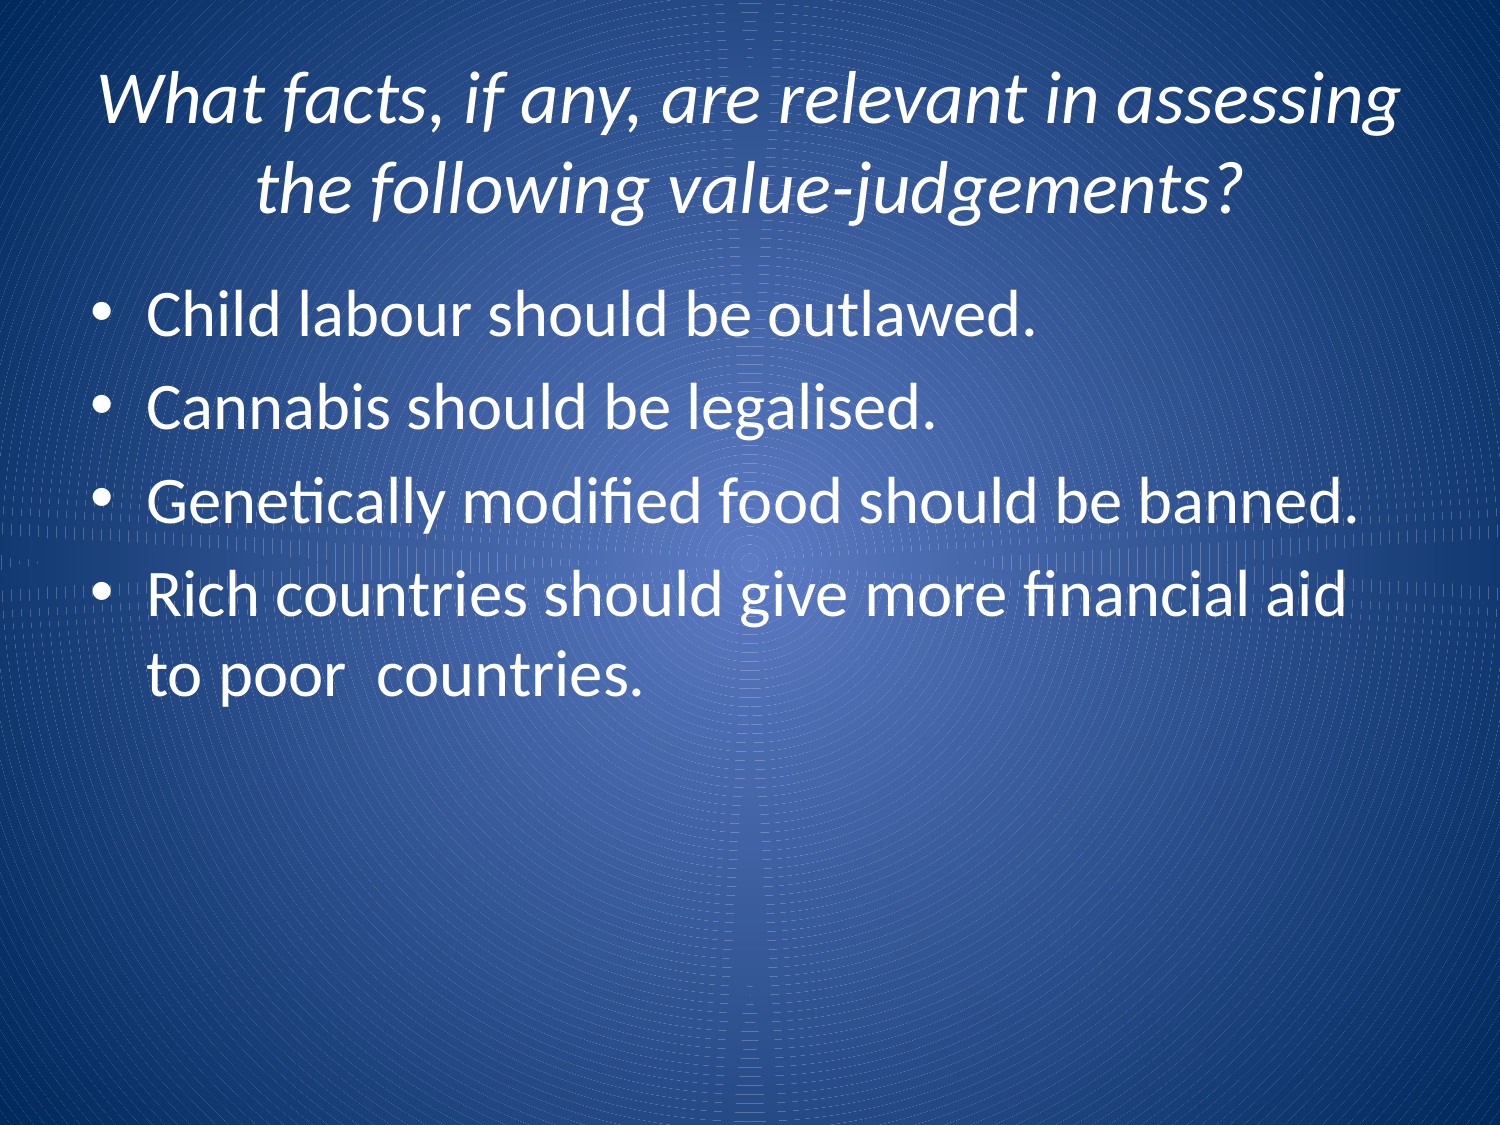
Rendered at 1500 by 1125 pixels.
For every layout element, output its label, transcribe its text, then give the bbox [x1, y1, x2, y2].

list Child labour should be outlawed. Cannabis should be legalised. Genetically modified food should be banned. Rich countries should give more financial aid to poor countries. [75, 262, 1425, 1005]
title What facts, if any, are relevant in assessing the following value-judgements? [75, 45, 1425, 233]
